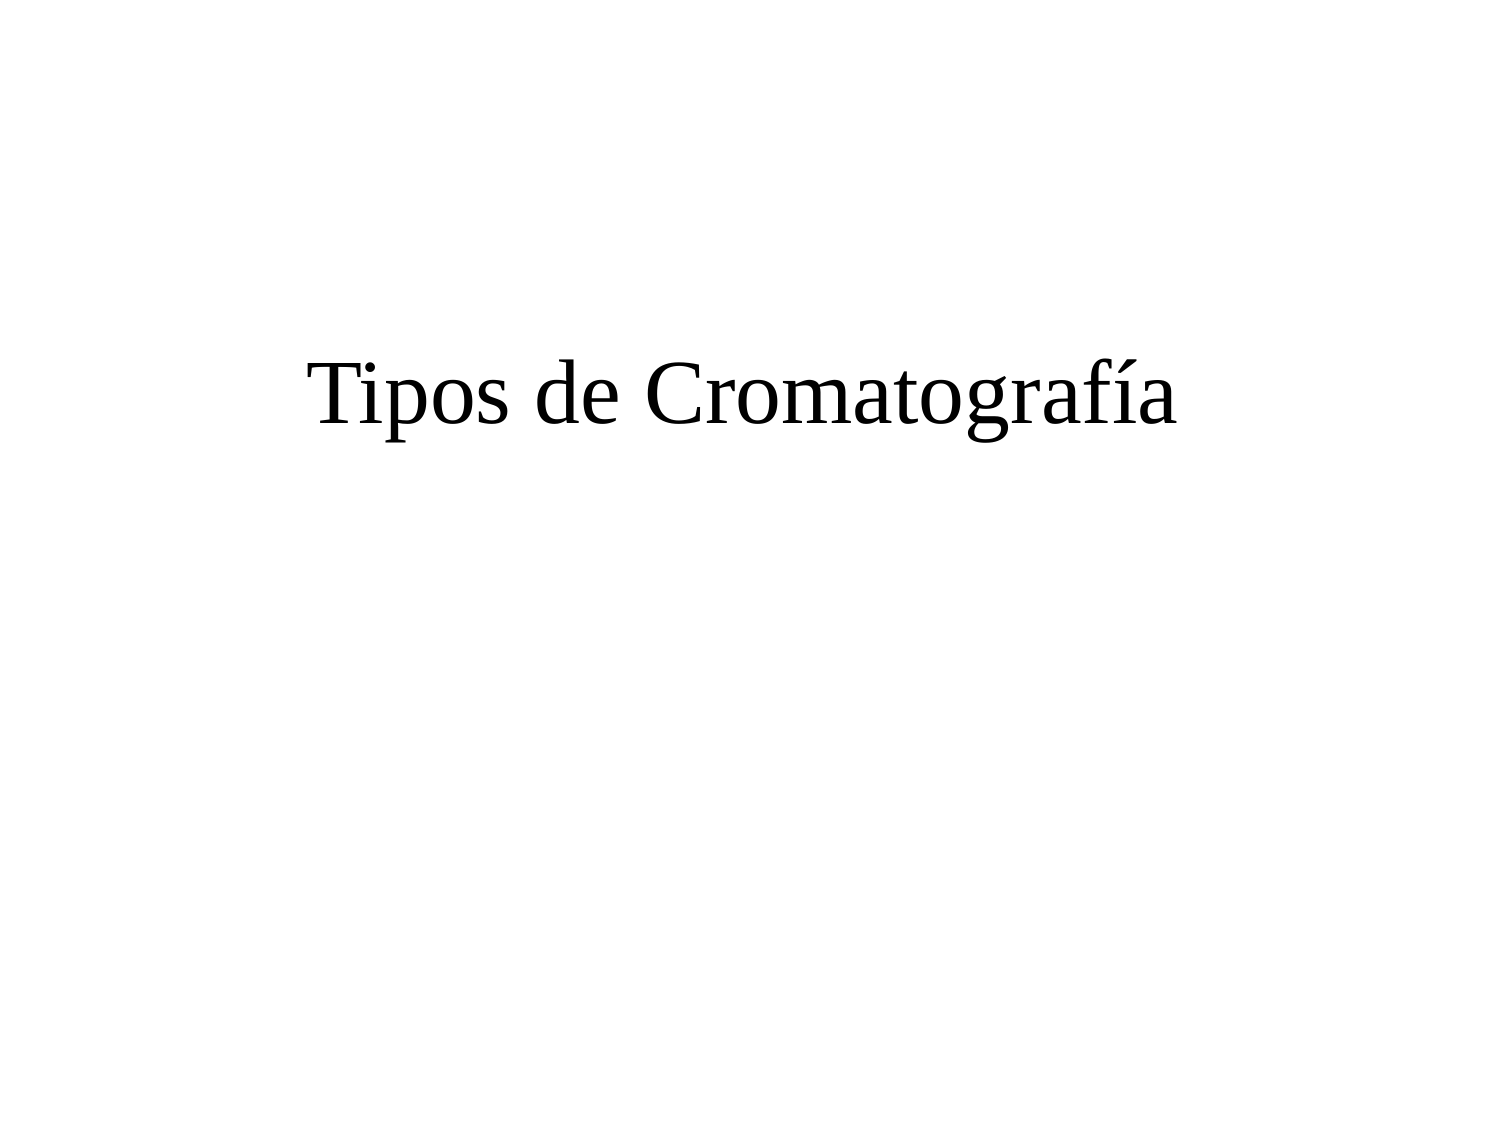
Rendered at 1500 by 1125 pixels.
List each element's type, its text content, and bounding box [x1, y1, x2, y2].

title Tipos de Cromatografía [105, 292, 1381, 481]
